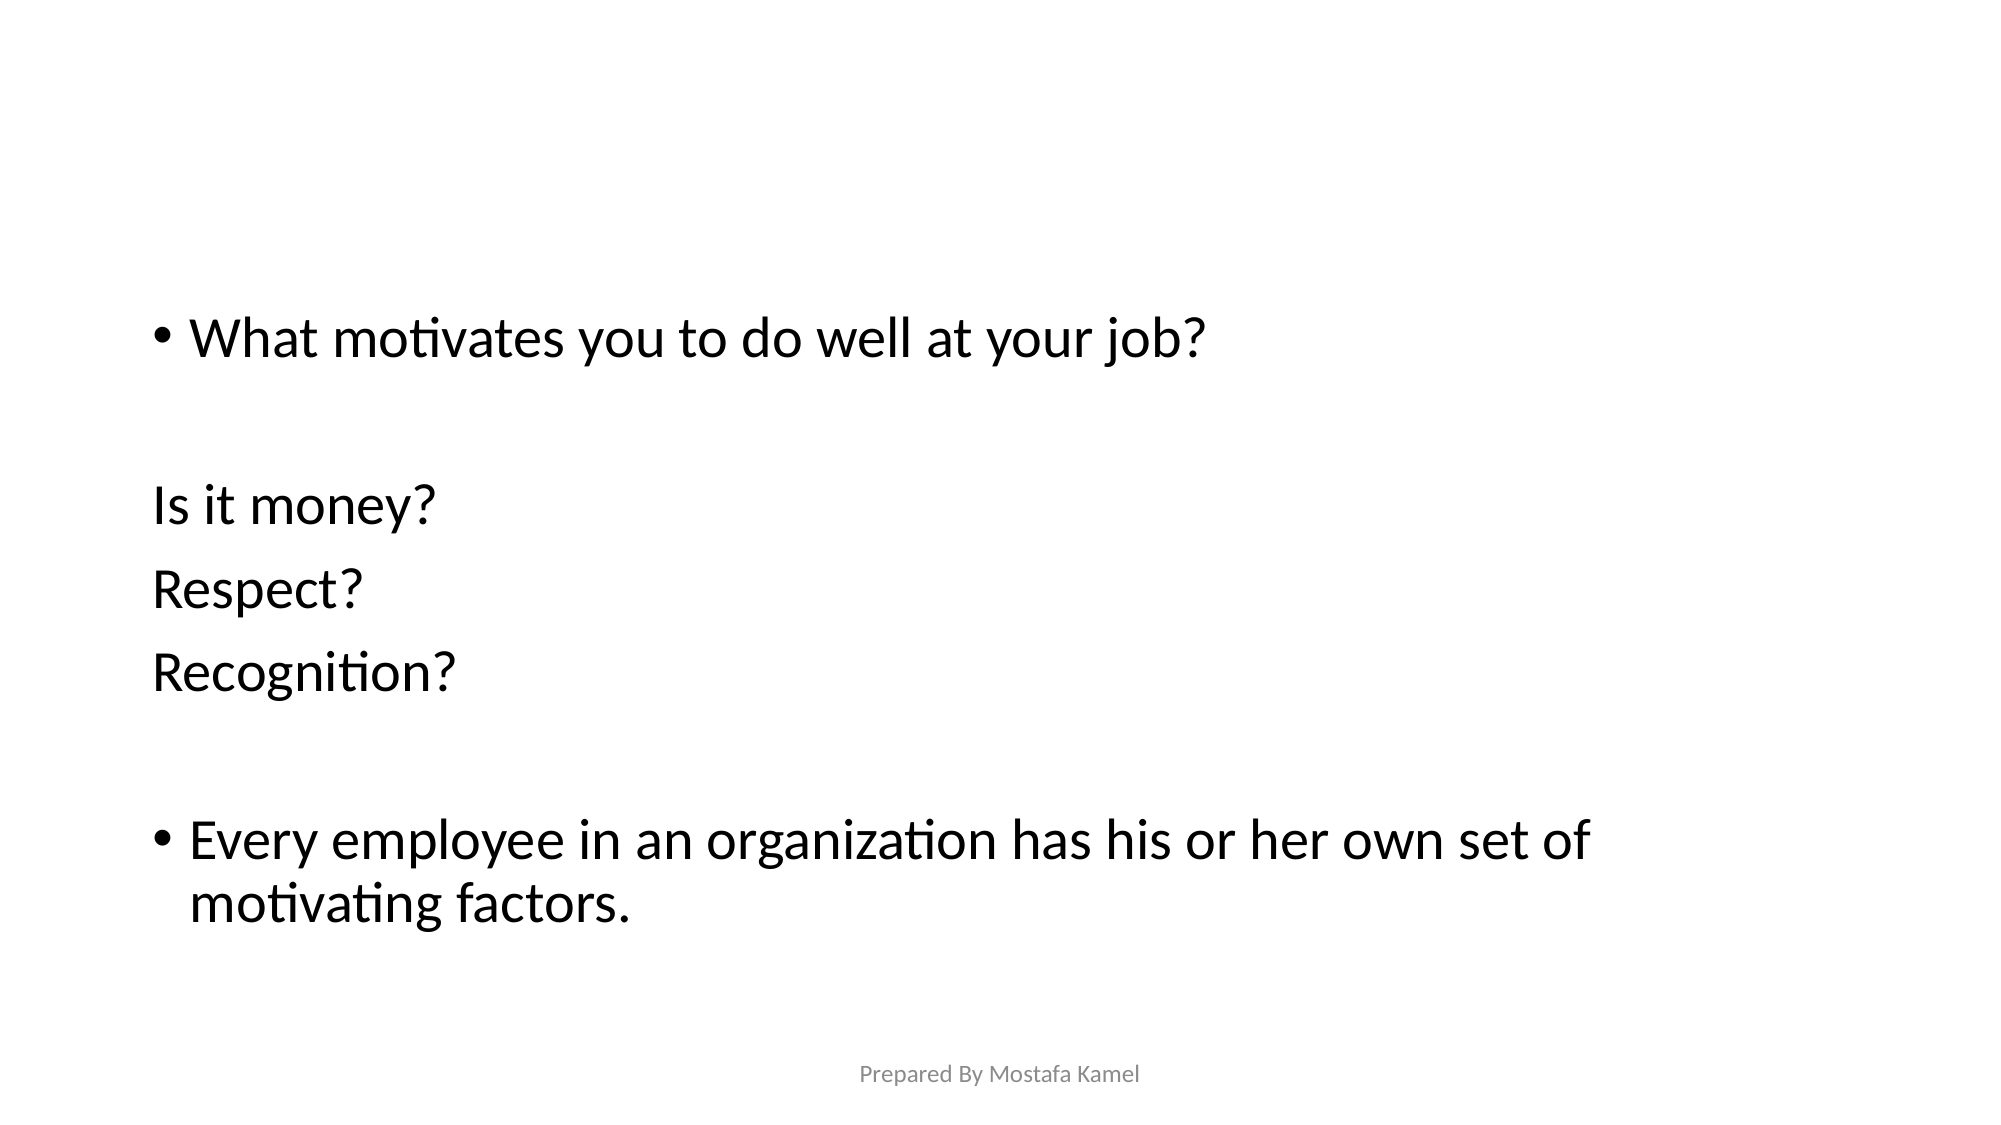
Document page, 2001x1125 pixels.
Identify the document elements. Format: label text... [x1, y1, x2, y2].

list What motivates you to do well at your job? Is it money? Respect? Recognition? Every employee in an organization has his or her own set of motivating factors. [137, 299, 1863, 1014]
footer Prepared By Mostafa Kamel [662, 1042, 1338, 1103]
